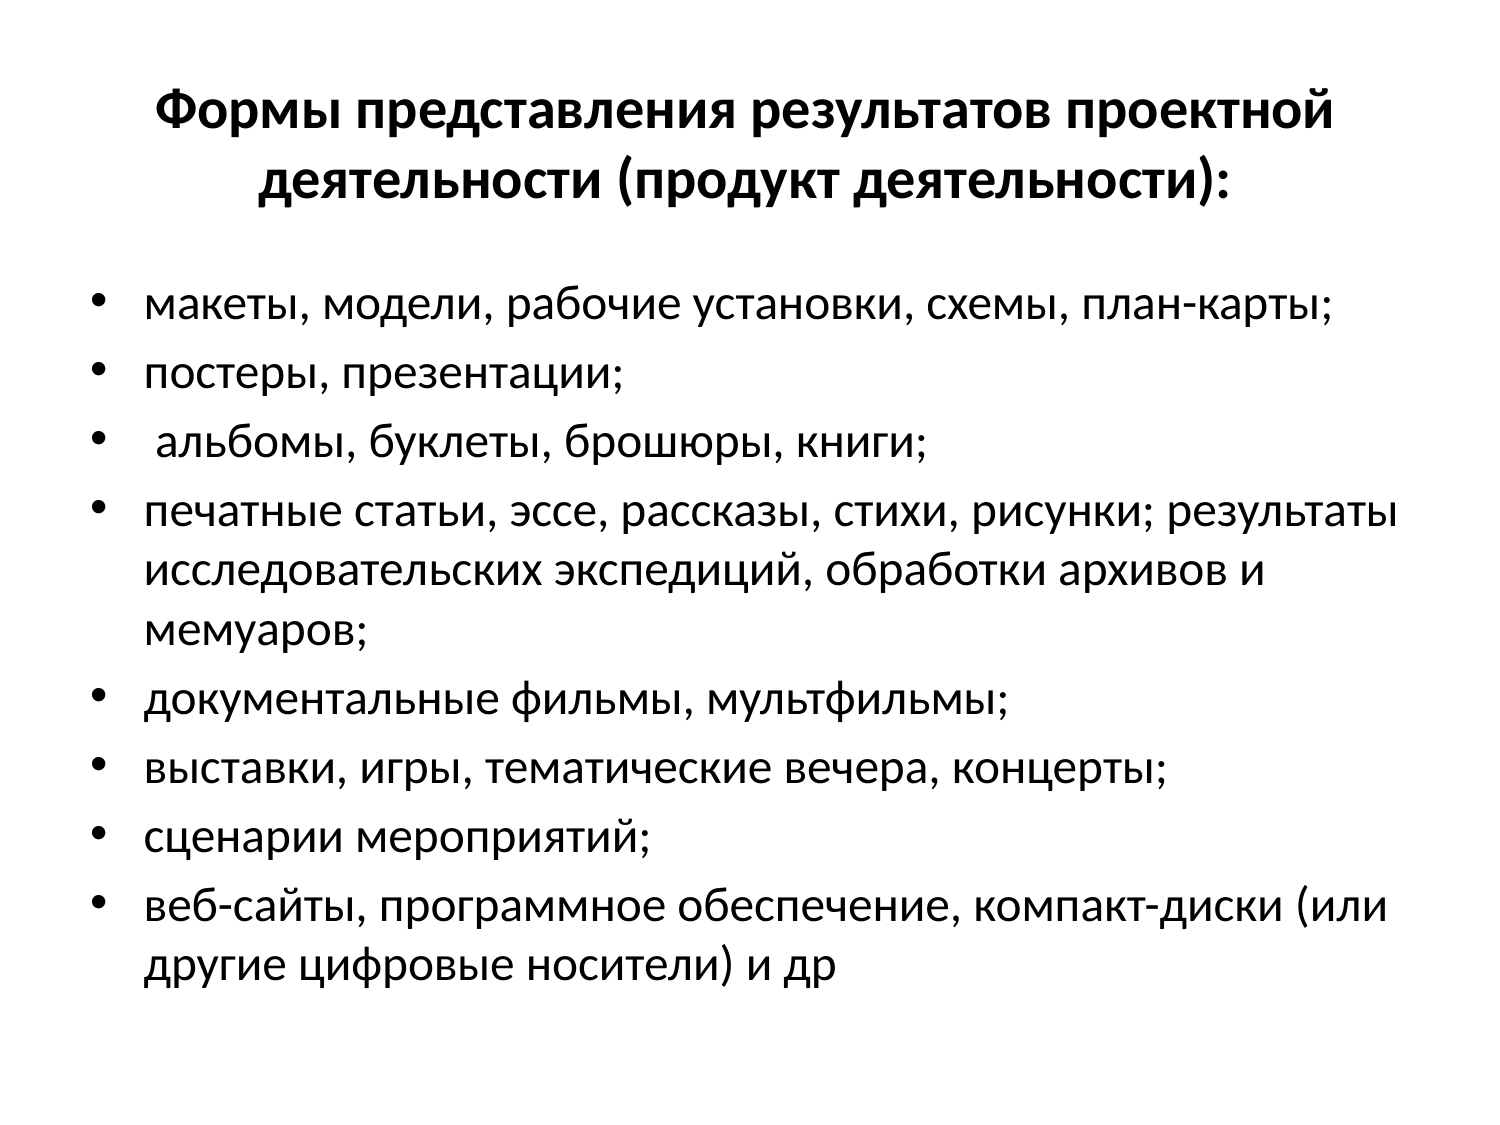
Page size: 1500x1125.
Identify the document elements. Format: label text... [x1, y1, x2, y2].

list макеты, модели, рабочие установки, схемы, план-карты; постеры, презентации; альбомы, буклеты, брошюры, книги; печатные статьи, эссе, рассказы, стихи, рисунки; результаты исследовательских экспедиций, обработки архивов и мемуаров; документальные фильмы, мультфильмы; выставки, игры, тематические вечера, концерты; сценарии мероприятий; веб-сайты, программное обеспечение, компакт-диски (или другие цифровые носители) и др [75, 262, 1425, 1005]
title Формы представления результатов проектной деятельности (продукт деятельности): [70, 46, 1421, 235]
